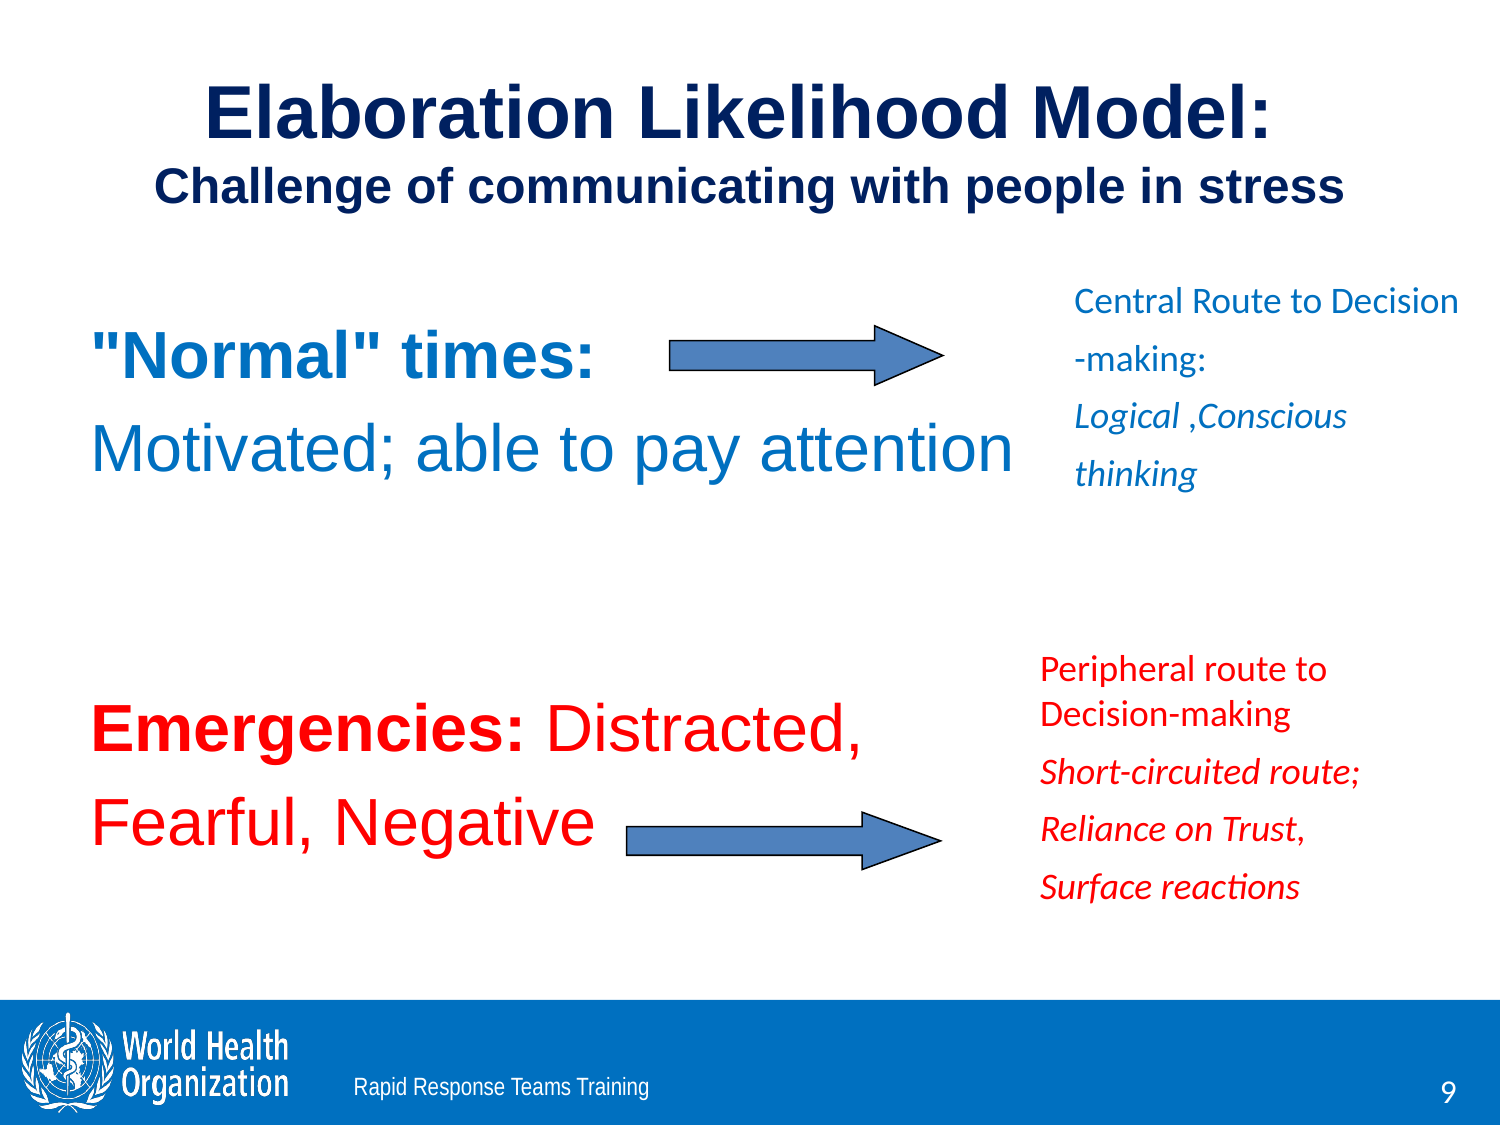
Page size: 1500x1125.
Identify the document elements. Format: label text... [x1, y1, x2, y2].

title Elaboration Likelihood Model: Challenge of communicating with people in stress [75, 45, 1425, 233]
text_box Peripheral route to Decision-making Short-circuited route; Reliance on Trust, Surface reactions [1024, 636, 1455, 915]
picture [21, 1012, 288, 1113]
text_box Central Route to Decision -making: Logical ,Conscious thinking [1059, 268, 1476, 502]
text_box [669, 325, 943, 386]
list "Normal" times: Motivated; able to pay attention Emergencies: Distracted, Fearful, Negative [75, 304, 1425, 1047]
text_box [626, 812, 941, 870]
